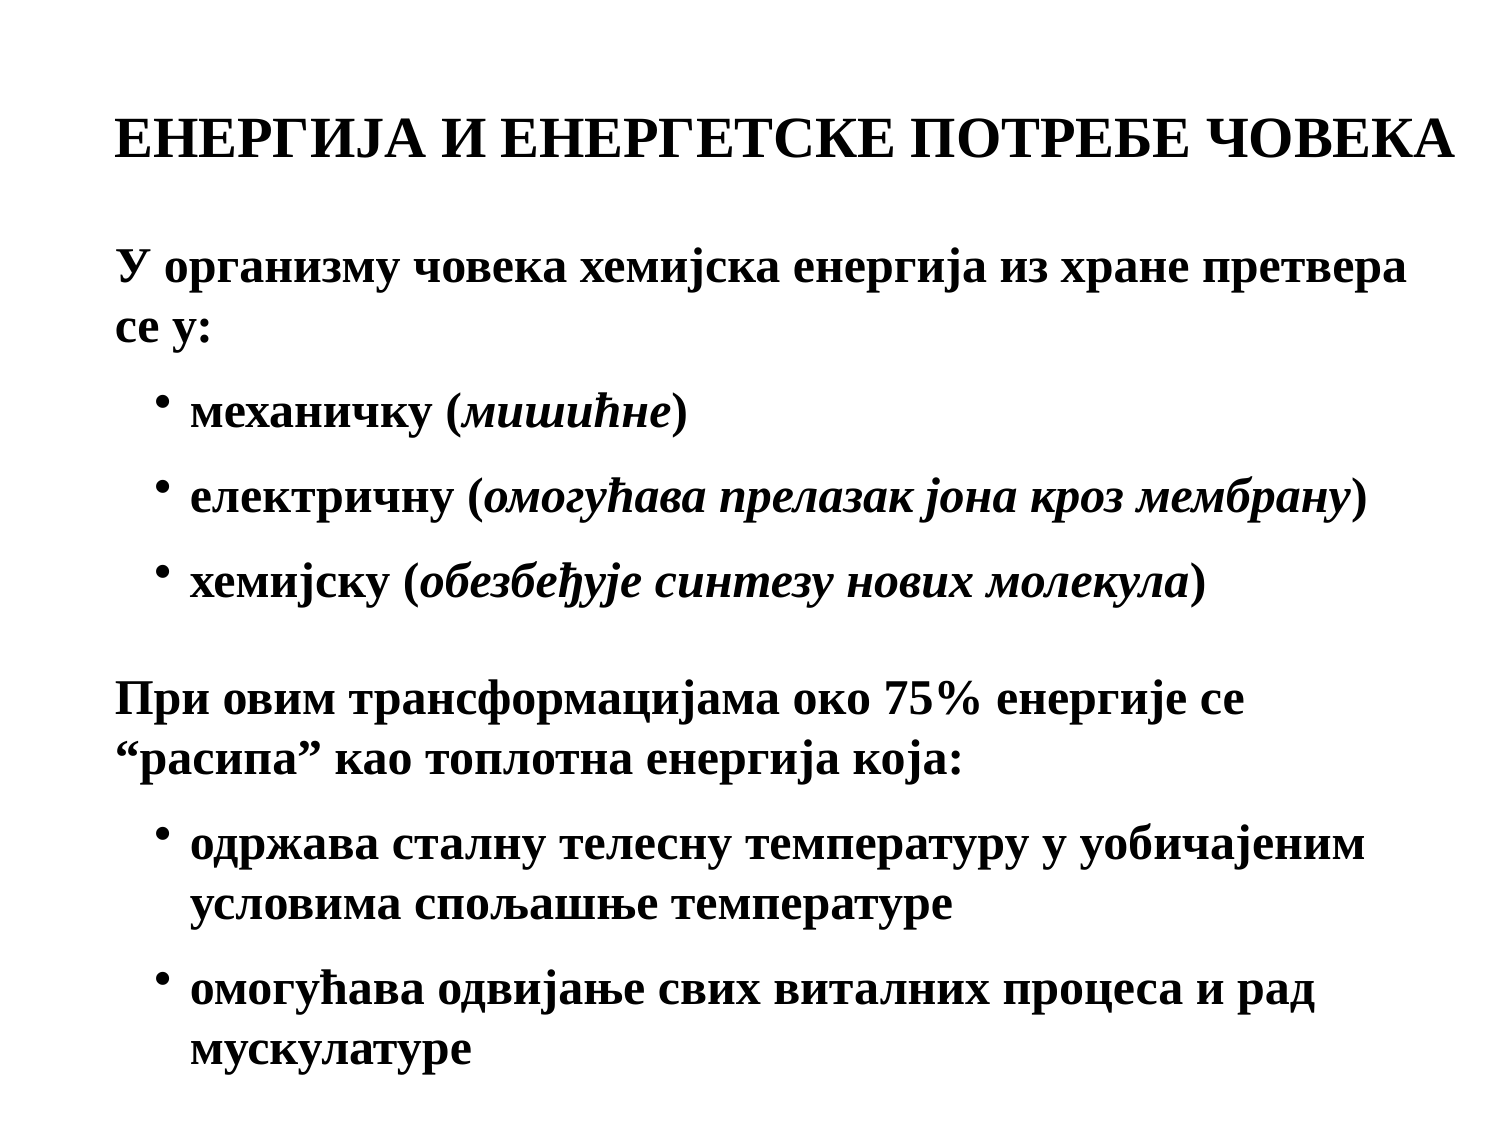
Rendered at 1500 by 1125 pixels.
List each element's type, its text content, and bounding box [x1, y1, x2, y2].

text_box ЕНЕРГИЈА И ЕНЕРГЕТСКЕ ПОТРЕБЕ ЧОВЕКА [99, 92, 1500, 177]
text_box У организму човека хемијска енергија из хране претвера се у: механичку (мишићне) електричну (омогућава прелазак јона кроз мембрану) хемијску (обезбеђује синтезу нових молекула) При овим трансформацијама око 75% енергије се “расипа” као топлотна енергија која: одржава сталну телесну температуру у уобичајеним условима спољашње температуре омогућава одвијање свих виталних процеса и рад мускулатуре [99, 224, 1425, 1082]
